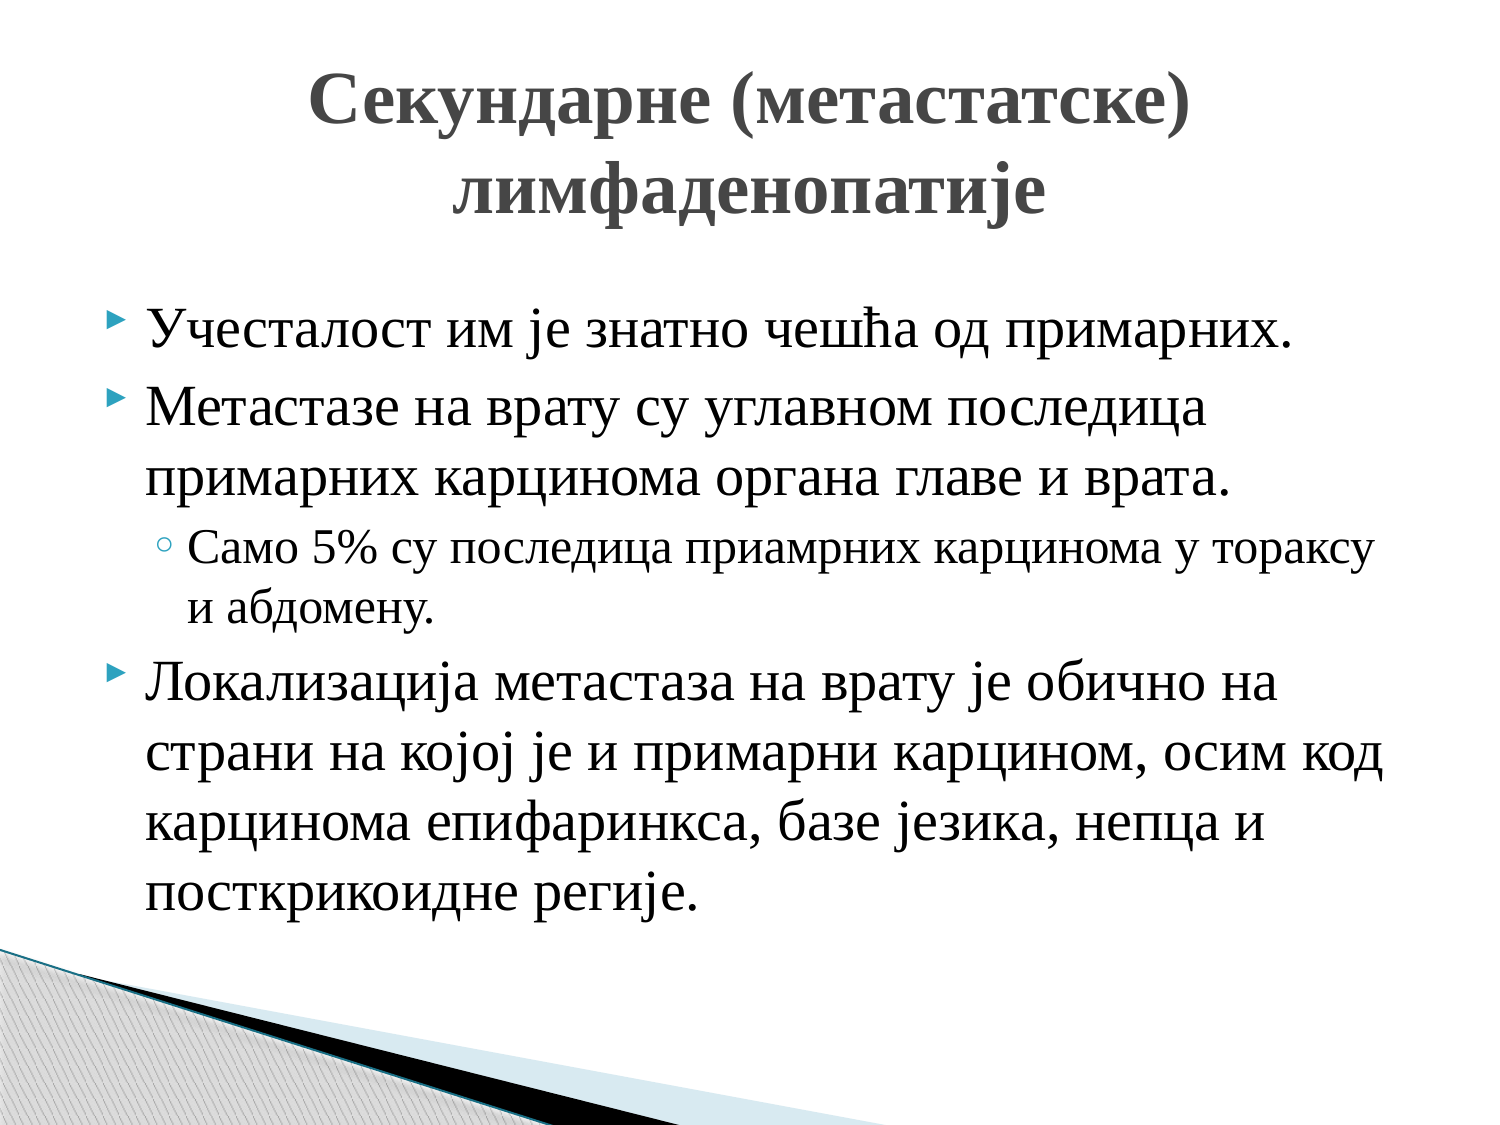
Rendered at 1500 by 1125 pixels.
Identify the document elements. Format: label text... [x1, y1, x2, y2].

list Учесталост им је знатно чешћа од примарних. Метастазе на врату су углавном последица примарних карцинома органа главе и врата. Само 5% су последица приамрних карцинома у тораксу и абдомену. Локализација метастаза на врату је обично на страни на којој је и примарни карцином, осим код карцинома епифаринкса, базе језика, непца и посткрикоидне регије. [70, 281, 1421, 988]
title Секундарне (метастатске) лимфаденопатије [75, 45, 1425, 233]
